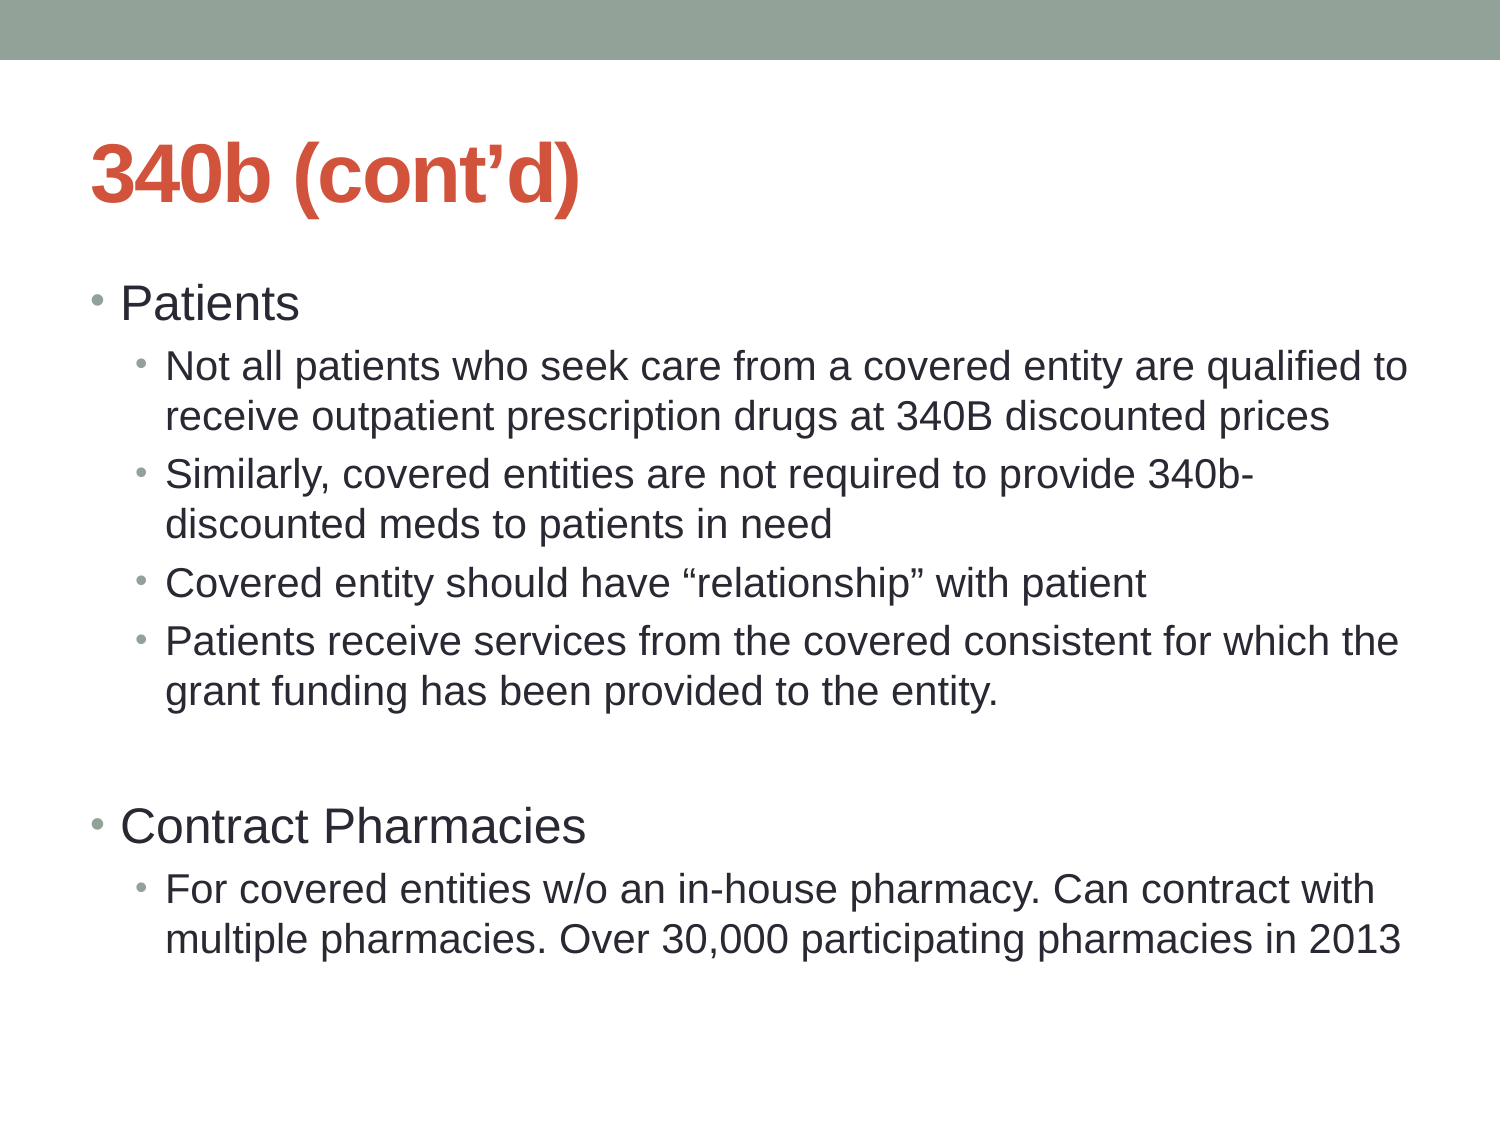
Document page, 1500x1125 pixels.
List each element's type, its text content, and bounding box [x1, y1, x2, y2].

title 340b (cont’d) [75, 87, 1425, 250]
list Patients Not all patients who seek care from a covered entity are qualified to receive outpatient prescription drugs at 340B discounted prices Similarly, covered entities are not required to provide 340b-discounted meds to patients in need Covered entity should have “relationship” with patient Patients receive services from the covered consistent for which the grant funding has been provided to the entity. Contract Pharmacies For covered entities w/o an in-house pharmacy. Can contract with multiple pharmacies. Over 30,000 participating pharmacies in 2013 [75, 262, 1425, 1063]
